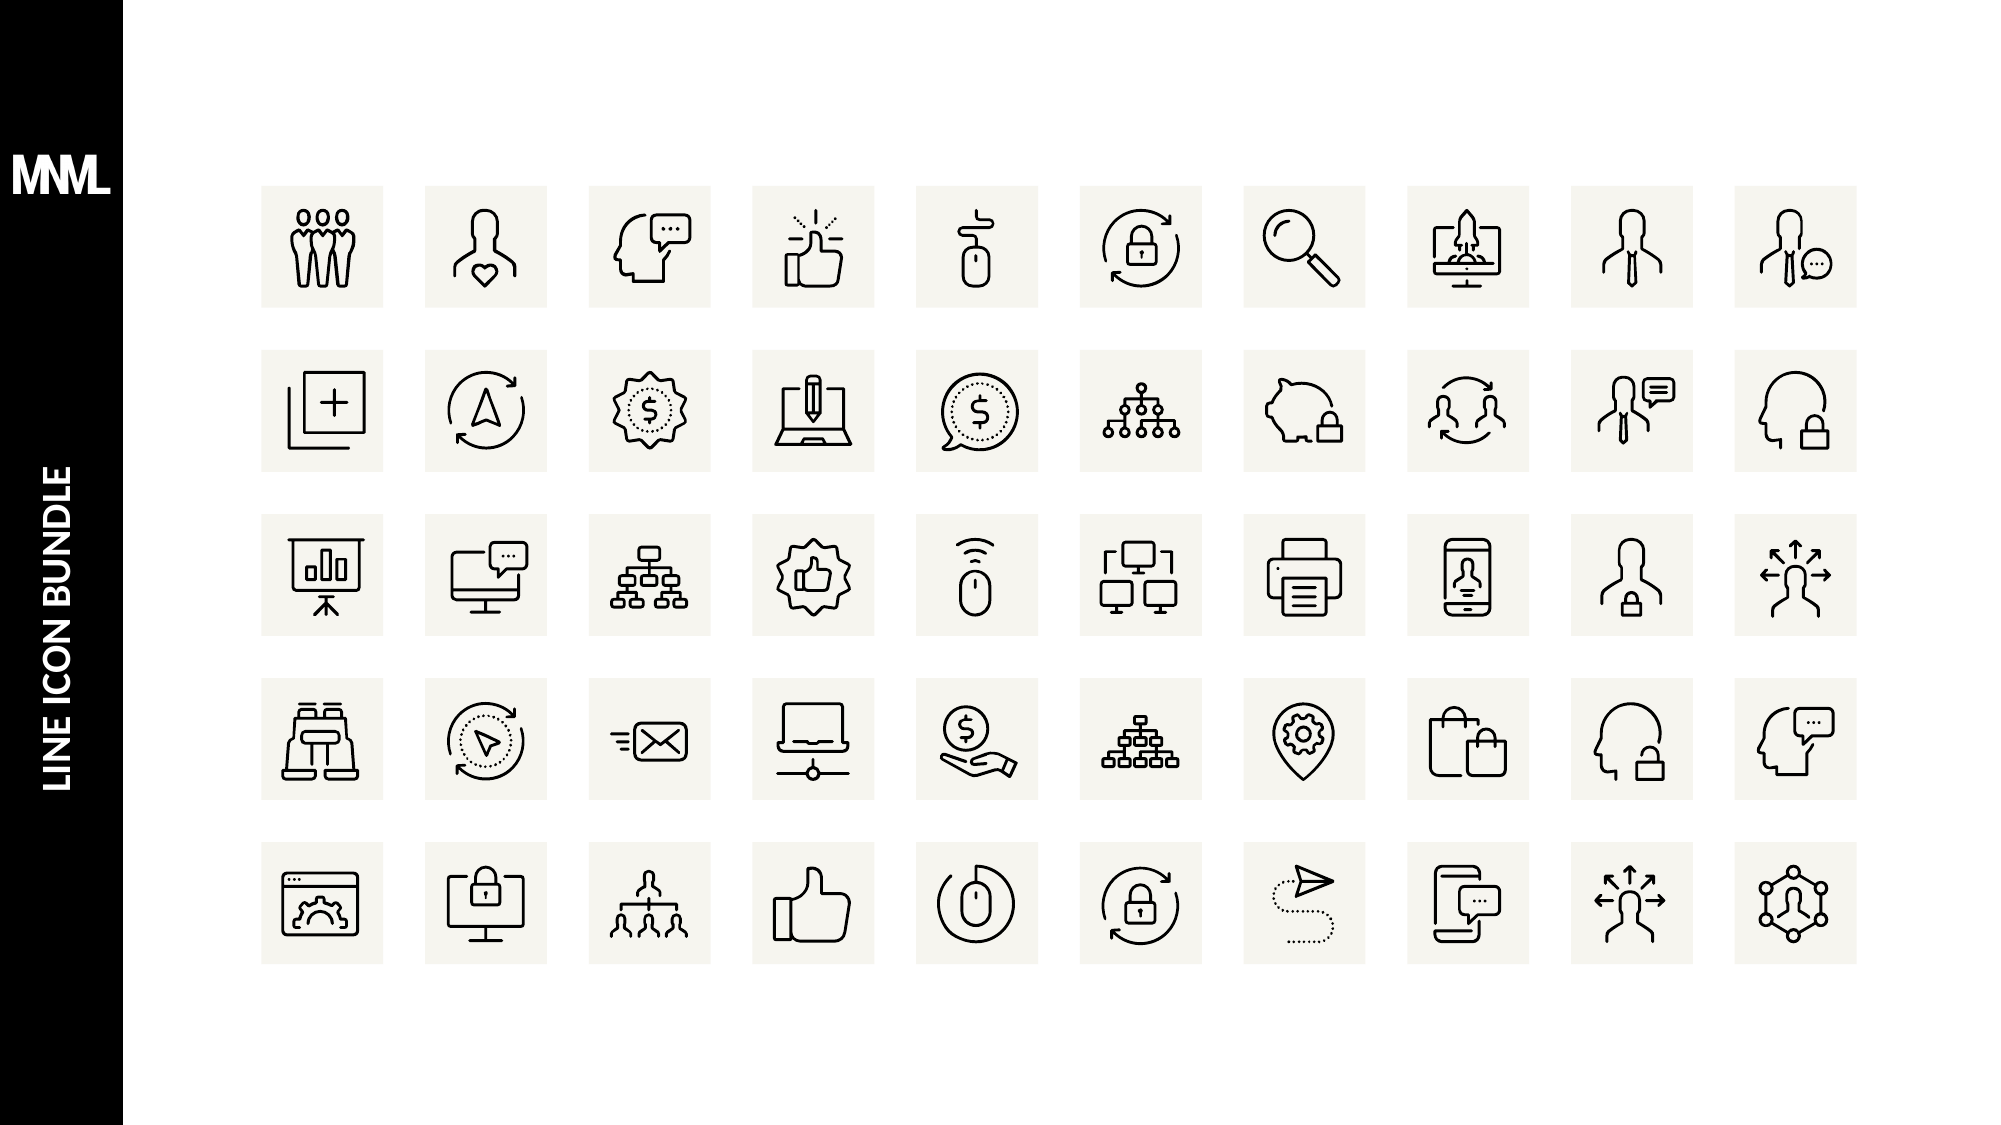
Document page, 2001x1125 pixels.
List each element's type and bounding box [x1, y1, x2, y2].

text_box [959, 569, 992, 617]
text_box [456, 395, 525, 450]
text_box [1126, 224, 1158, 266]
text_box [1623, 865, 1637, 885]
text_box [1102, 208, 1172, 263]
text_box [774, 387, 853, 446]
text_box [1771, 564, 1820, 618]
text_box [1593, 702, 1662, 781]
text_box [281, 707, 360, 781]
text_box [772, 866, 851, 943]
text_box [1101, 715, 1180, 769]
text_box [290, 228, 356, 288]
text_box [322, 702, 343, 706]
text_box [1433, 864, 1482, 926]
text_box [450, 550, 521, 614]
text_box [1281, 908, 1289, 913]
text_box [615, 740, 630, 744]
text_box [1605, 890, 1655, 944]
text_box [956, 537, 995, 547]
text_box [1475, 394, 1506, 429]
text_box [942, 705, 990, 752]
text_box [1594, 894, 1615, 907]
text_box [664, 913, 688, 938]
text_box [455, 726, 525, 781]
text_box [1458, 884, 1502, 926]
text_box [1427, 394, 1459, 429]
text_box [1602, 208, 1663, 274]
text_box [1784, 250, 1795, 288]
text_box [1110, 891, 1180, 946]
text_box [1441, 376, 1493, 392]
text_box [281, 871, 360, 937]
text_box [1124, 883, 1157, 925]
text_box [287, 538, 366, 592]
text_box [1330, 927, 1335, 935]
text_box [447, 370, 517, 425]
text_box [776, 702, 850, 753]
text_box [313, 595, 339, 616]
text_box [1099, 579, 1134, 614]
text_box [1465, 727, 1507, 778]
text_box [941, 372, 1019, 452]
text_box [1294, 864, 1335, 899]
text_box [1262, 208, 1341, 288]
text_box [612, 370, 688, 450]
text_box [315, 208, 330, 227]
text_box [1440, 429, 1491, 445]
text_box [793, 216, 806, 229]
text_box [1103, 550, 1118, 575]
text_box [1641, 377, 1676, 409]
text_box [1603, 874, 1620, 890]
text_box [471, 263, 499, 288]
text_box [1806, 549, 1821, 565]
text_box [1101, 866, 1171, 921]
text_box [303, 370, 366, 434]
text_box [776, 757, 850, 781]
text_box [453, 208, 517, 278]
text_box [613, 213, 671, 283]
text_box [636, 869, 662, 898]
text_box [1433, 919, 1481, 944]
text_box [446, 874, 525, 943]
text_box [1121, 540, 1156, 575]
text_box [637, 913, 661, 938]
text_box [1810, 568, 1832, 582]
text_box [1758, 370, 1827, 450]
text_box [649, 213, 692, 253]
text_box [334, 208, 350, 227]
text_box [1760, 568, 1780, 582]
text_box [1143, 579, 1178, 614]
text_box [1316, 410, 1344, 443]
text_box [1644, 894, 1666, 907]
text_box [1265, 377, 1334, 443]
text_box [1758, 864, 1829, 944]
text_box [805, 374, 822, 424]
text_box [963, 548, 987, 555]
text_box [609, 913, 633, 938]
text_box [1443, 537, 1492, 617]
text_box [1159, 550, 1174, 575]
text_box [1451, 279, 1483, 288]
text_box [296, 208, 311, 227]
text_box [825, 217, 837, 230]
text_box [1428, 705, 1480, 778]
text_box [1800, 414, 1830, 450]
text_box [776, 537, 851, 617]
text_box [1110, 233, 1180, 288]
text_box [1620, 590, 1643, 617]
text_box [610, 545, 689, 609]
text_box [1640, 874, 1656, 890]
text_box [1432, 226, 1502, 276]
text_box [1102, 382, 1181, 439]
text_box [1800, 247, 1833, 280]
text_box [609, 732, 630, 736]
text_box [287, 386, 351, 450]
picture [0, 113, 122, 236]
text_box [470, 865, 502, 907]
text_box [784, 230, 844, 288]
text_box [1793, 706, 1835, 746]
text_box [488, 540, 529, 579]
text_box [1272, 702, 1335, 782]
text_box [619, 747, 630, 751]
text_box [471, 387, 501, 427]
text_box [447, 701, 516, 756]
text_box [1635, 745, 1665, 781]
text_box [1769, 549, 1786, 565]
text_box [1759, 208, 1803, 274]
text_box [1266, 537, 1343, 617]
text_box [939, 751, 1018, 778]
text_box [814, 208, 818, 225]
text_box [1597, 375, 1650, 433]
text_box [297, 702, 317, 706]
text_box [937, 864, 1015, 944]
text_box [957, 208, 995, 288]
text_box [633, 721, 688, 762]
text_box [969, 559, 981, 564]
text_box [1618, 411, 1629, 445]
text_box [1600, 537, 1663, 606]
text_box [1626, 250, 1638, 288]
text_box [1756, 706, 1815, 777]
text_box [1453, 208, 1480, 252]
text_box [619, 896, 679, 912]
text_box [1789, 539, 1803, 560]
